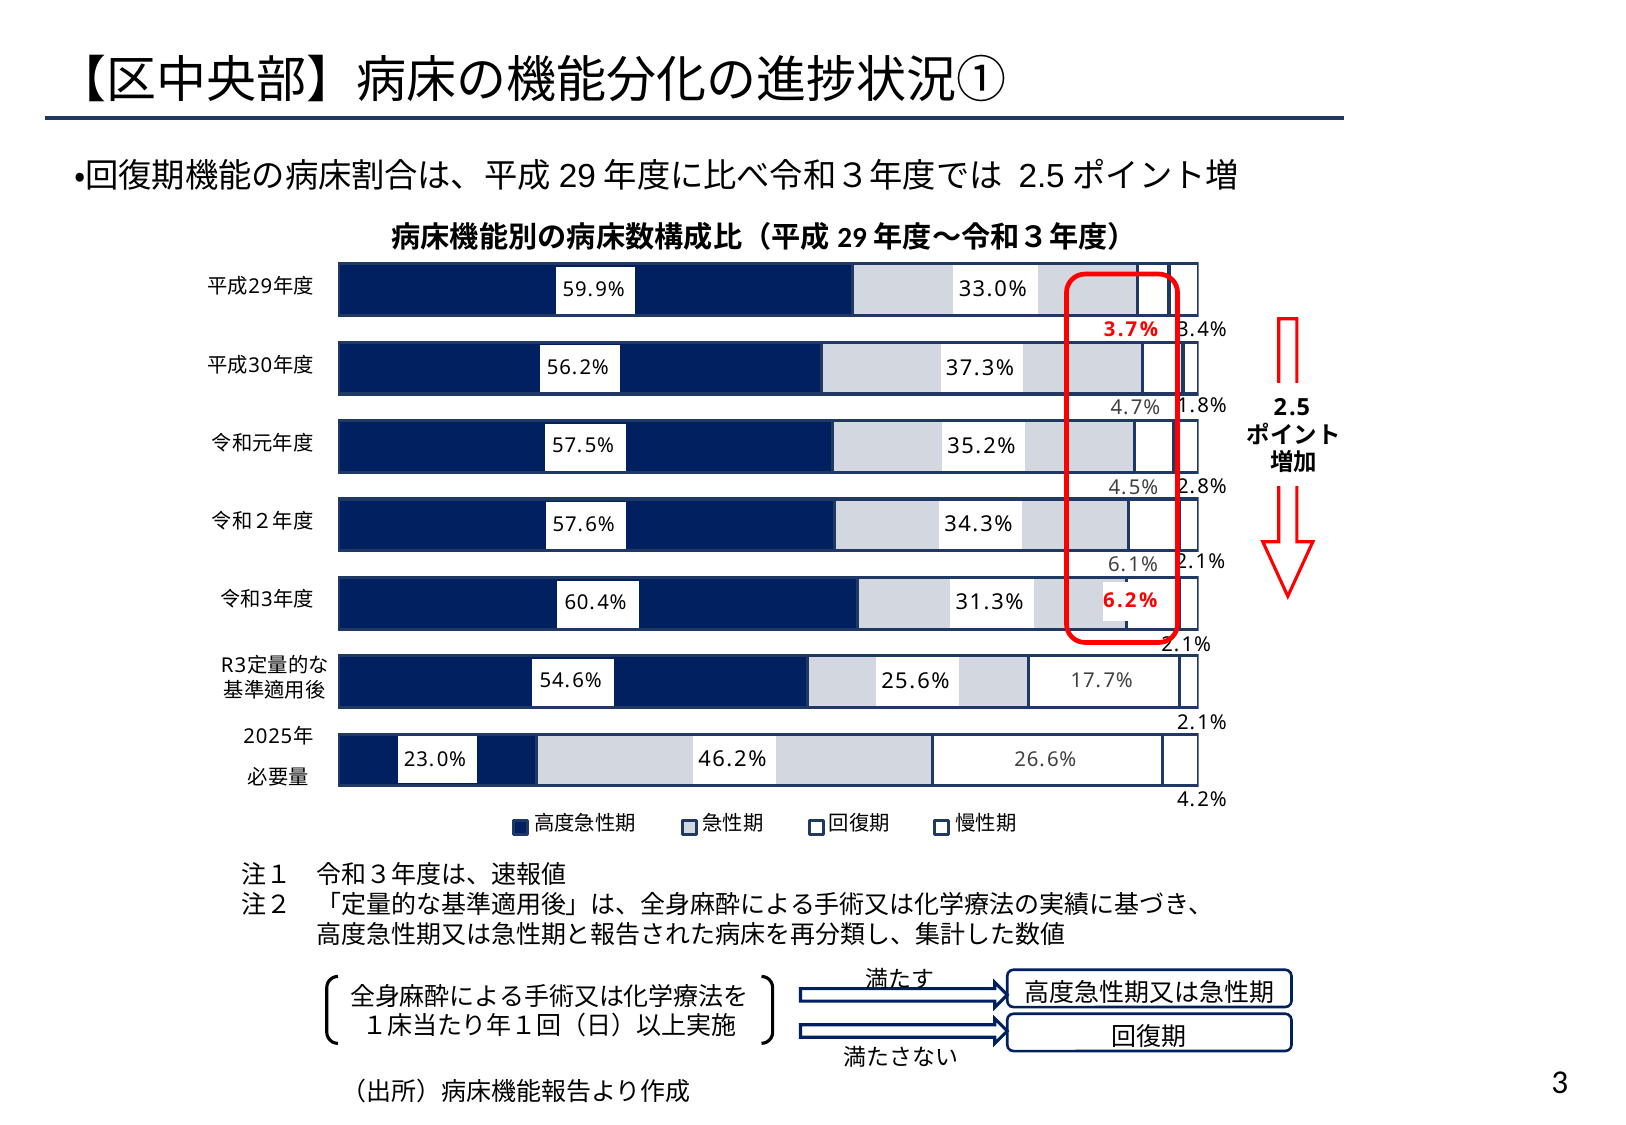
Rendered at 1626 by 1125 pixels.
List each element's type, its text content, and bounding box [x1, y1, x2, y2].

text_box 全身麻酔による手術又は化学療法を １床当たり年１回（日）以上実施 [326, 975, 774, 1044]
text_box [800, 1018, 1008, 1076]
text_box 回復期 [1006, 1012, 1293, 1053]
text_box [800, 958, 1008, 1008]
title 【区中央部】病床の機能分化の進捗状況① [44, 32, 1344, 116]
text_box 高度急性期又は急性期 [1008, 968, 1293, 1009]
picture [197, 229, 1438, 869]
text_box 病床機能別の病床数構成比（平成29年度～令和３年度） [376, 211, 1169, 229]
slide_number 2 [1217, 1050, 1584, 1111]
text_box ・回復期機能の病床割合は、平成29年度に比べ令和３年度では 2.5ポイント増 [74, 132, 1625, 201]
text_box （出所）病床機能報告より作成 [326, 1068, 843, 1113]
text_box 注１ 令和３年度は、速報値 注２ 「定量的な基準適用後」は、全身麻酔による手術又は化学療法の実績に基づき、 高度急性期又は急性期と報告された病床を再分類し、集計した数値 [226, 869, 1319, 956]
